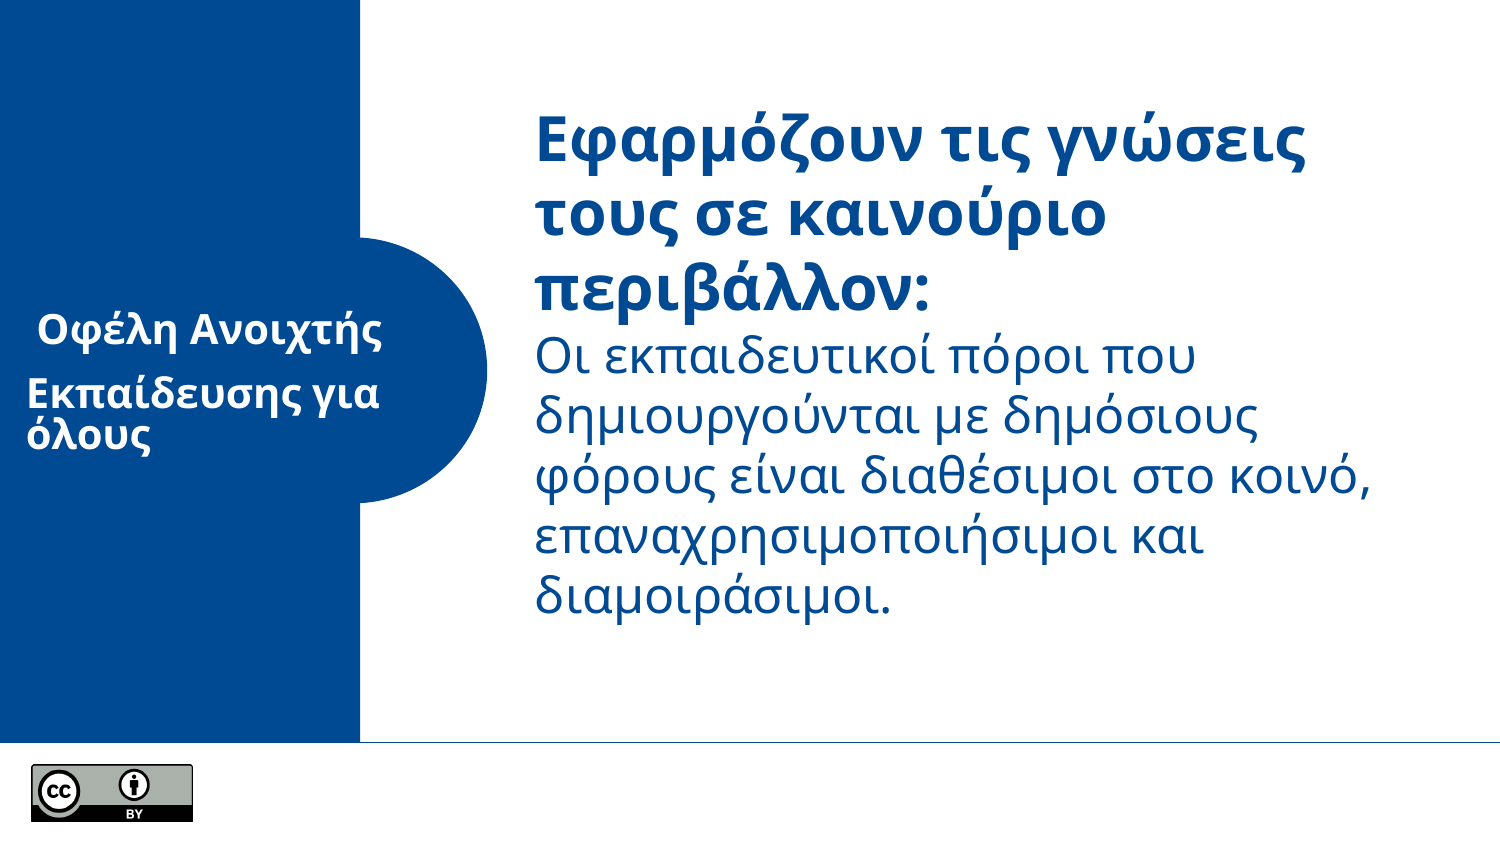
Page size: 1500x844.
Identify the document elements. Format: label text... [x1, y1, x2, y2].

text_box [0, 0, 361, 742]
text_box [0, 750, 1500, 844]
text_box Εφαρμόζουν τις γνώσεις τους σε καινούριο περιβάλλον: Οι εκπαιδευτικοί πόροι που δημιουργούνται με δημόσιους φόρους είναι διαθέσιμοι στο κοινό, επαναχρησιμοποιήσιμοι και διαμοιράσιμοι. [520, 83, 1431, 734]
picture [31, 764, 193, 822]
text_box Οφέλη Ανοιχτής Εκπαίδευσης για όλους [10, 274, 488, 473]
text_box [266, 473, 439, 504]
text_box [259, 237, 446, 274]
